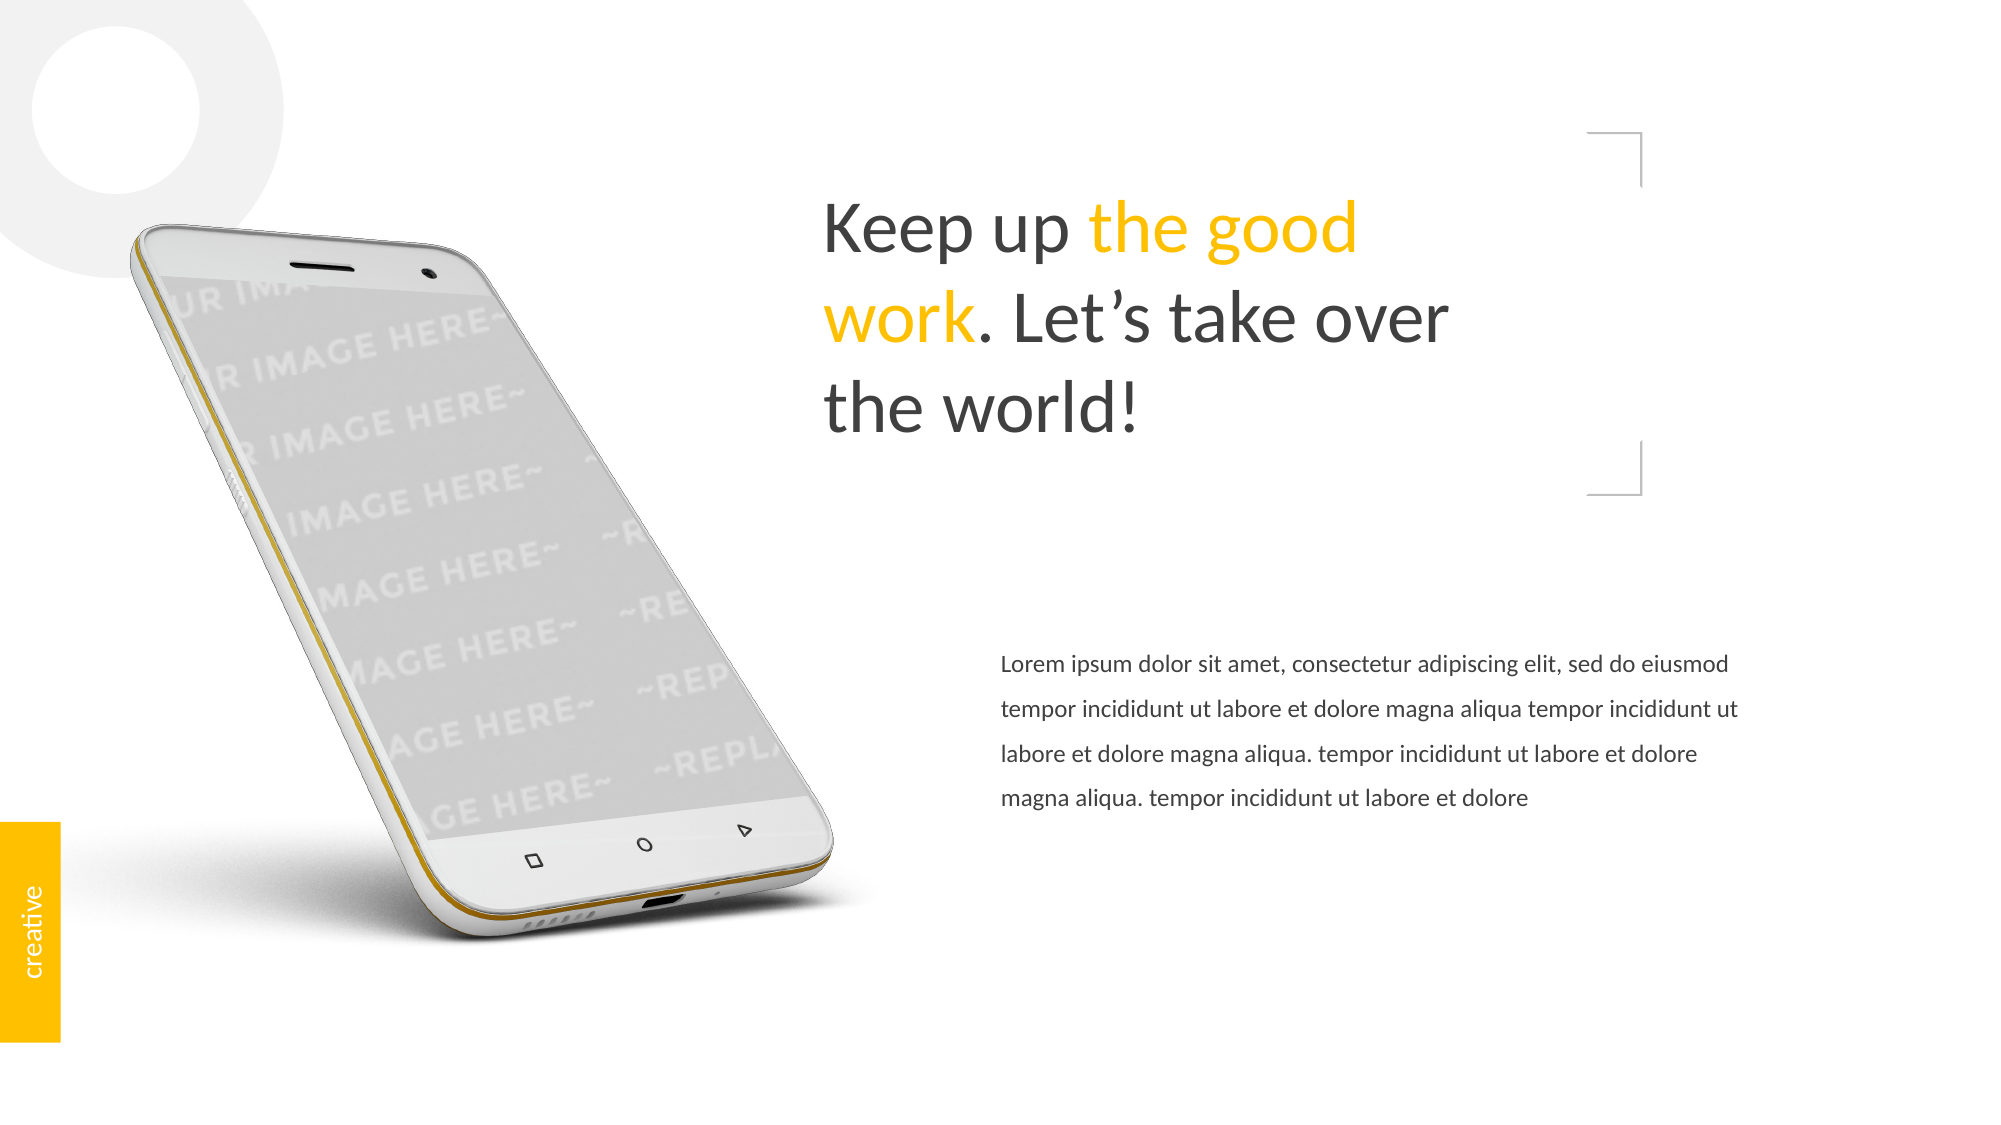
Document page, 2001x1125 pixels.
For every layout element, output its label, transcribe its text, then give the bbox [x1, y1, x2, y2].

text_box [1586, 132, 1643, 496]
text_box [0, 821, 61, 1043]
text_box Lorem ipsum dolor sit amet, consectetur adipiscing elit, sed do eiusmod tempor incididunt ut labore et dolore magna aliqua tempor incididunt ut labore et dolore magna aliqua. tempor incididunt ut labore et dolore magna aliqua. tempor incididunt ut labore et dolore [986, 624, 1761, 820]
picture [0, 170, 1162, 1099]
text_box Keep up the good work. Let’s take over the world! [808, 170, 1492, 455]
